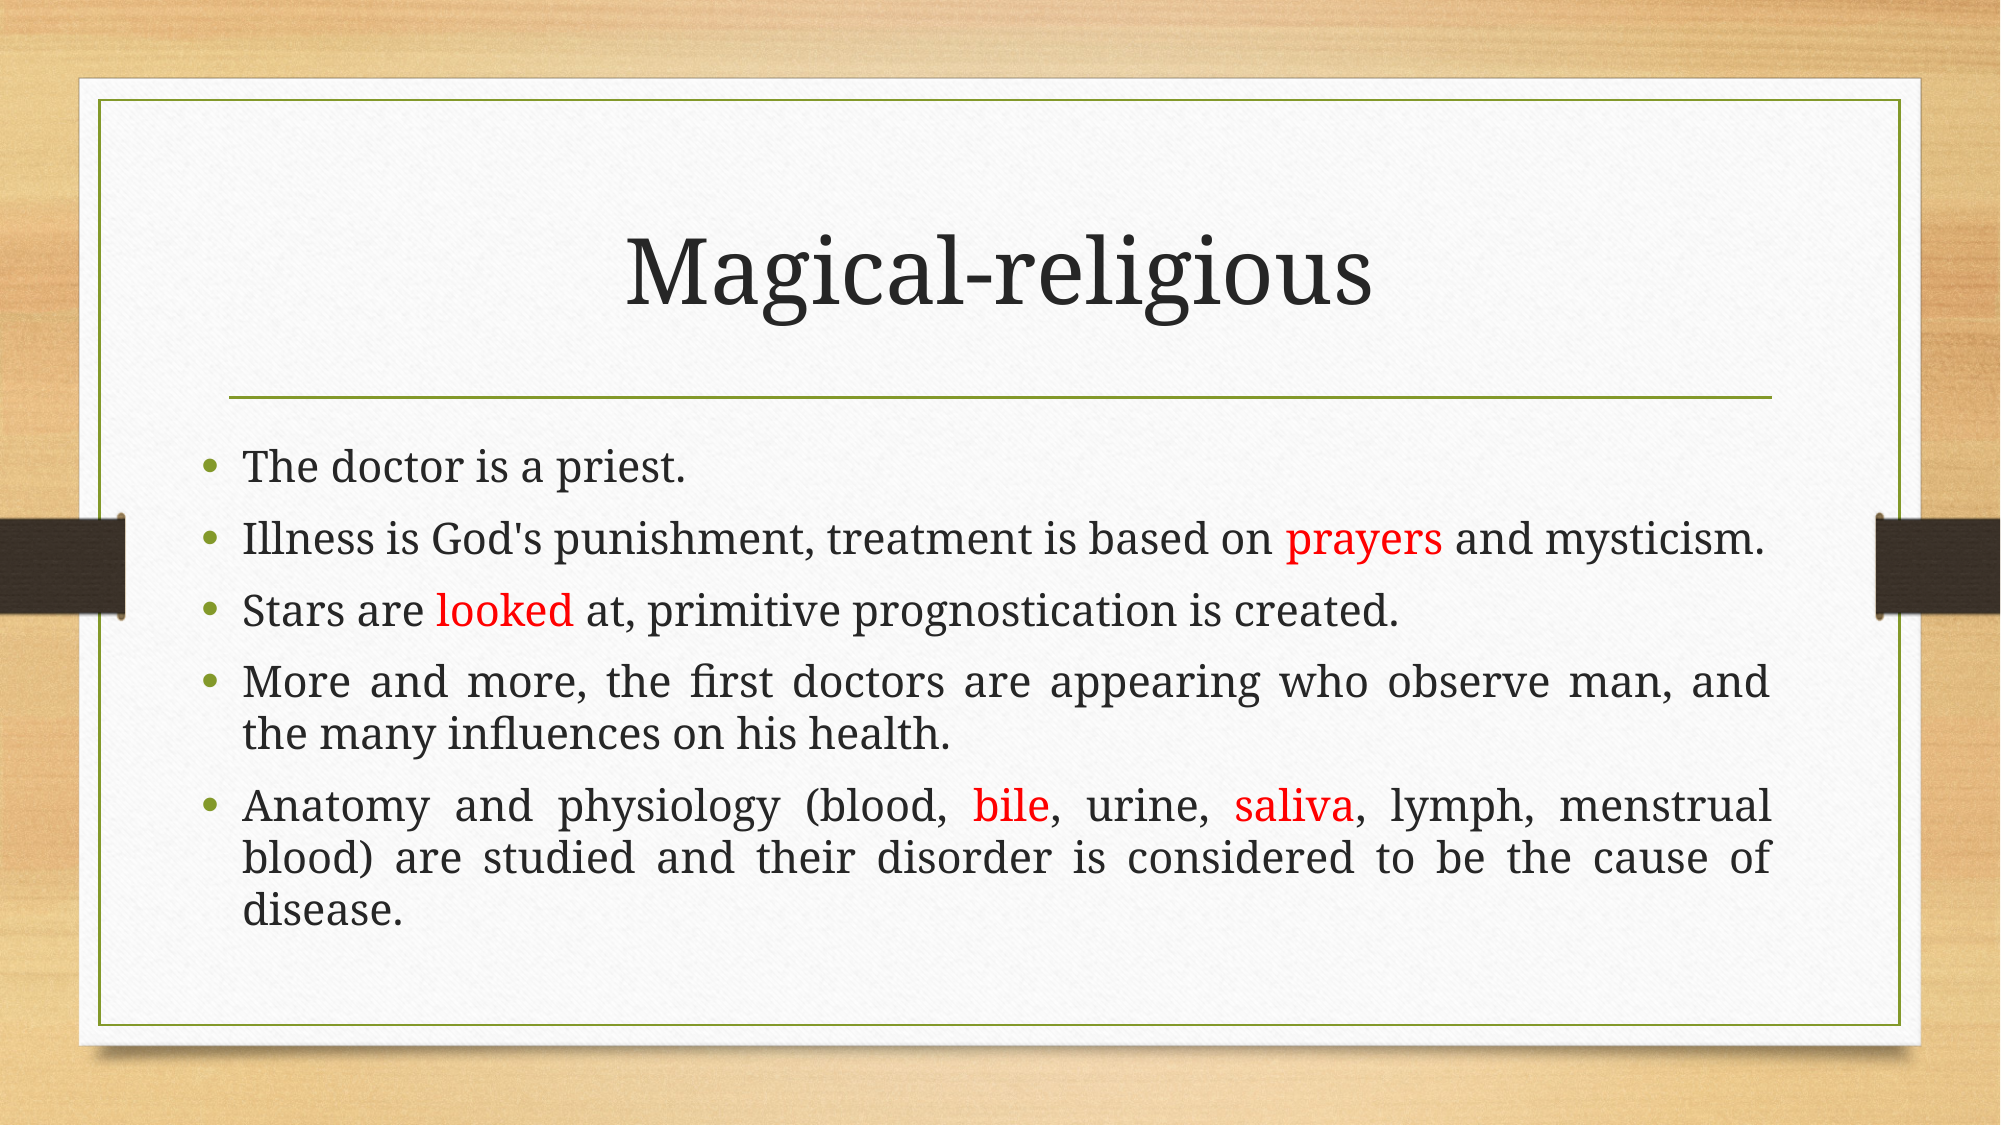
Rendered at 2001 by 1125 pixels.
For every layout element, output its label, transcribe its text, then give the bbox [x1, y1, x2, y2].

title Magical-religious [212, 161, 1788, 360]
list The doctor is a priest. Illness is God's punishment, treatment is based on prayers and mysticism. Stars are looked at, primitive prognostication is created. More and more, the first doctors are appearing who observe man, and the many influences on his health. Anatomy and physiology (blood, bile, urine, saliva, lymph, menstrual blood) are studied and their disorder is considered to be the cause of disease. [186, 360, 1788, 964]
picture [0, 0, 2001, 1125]
